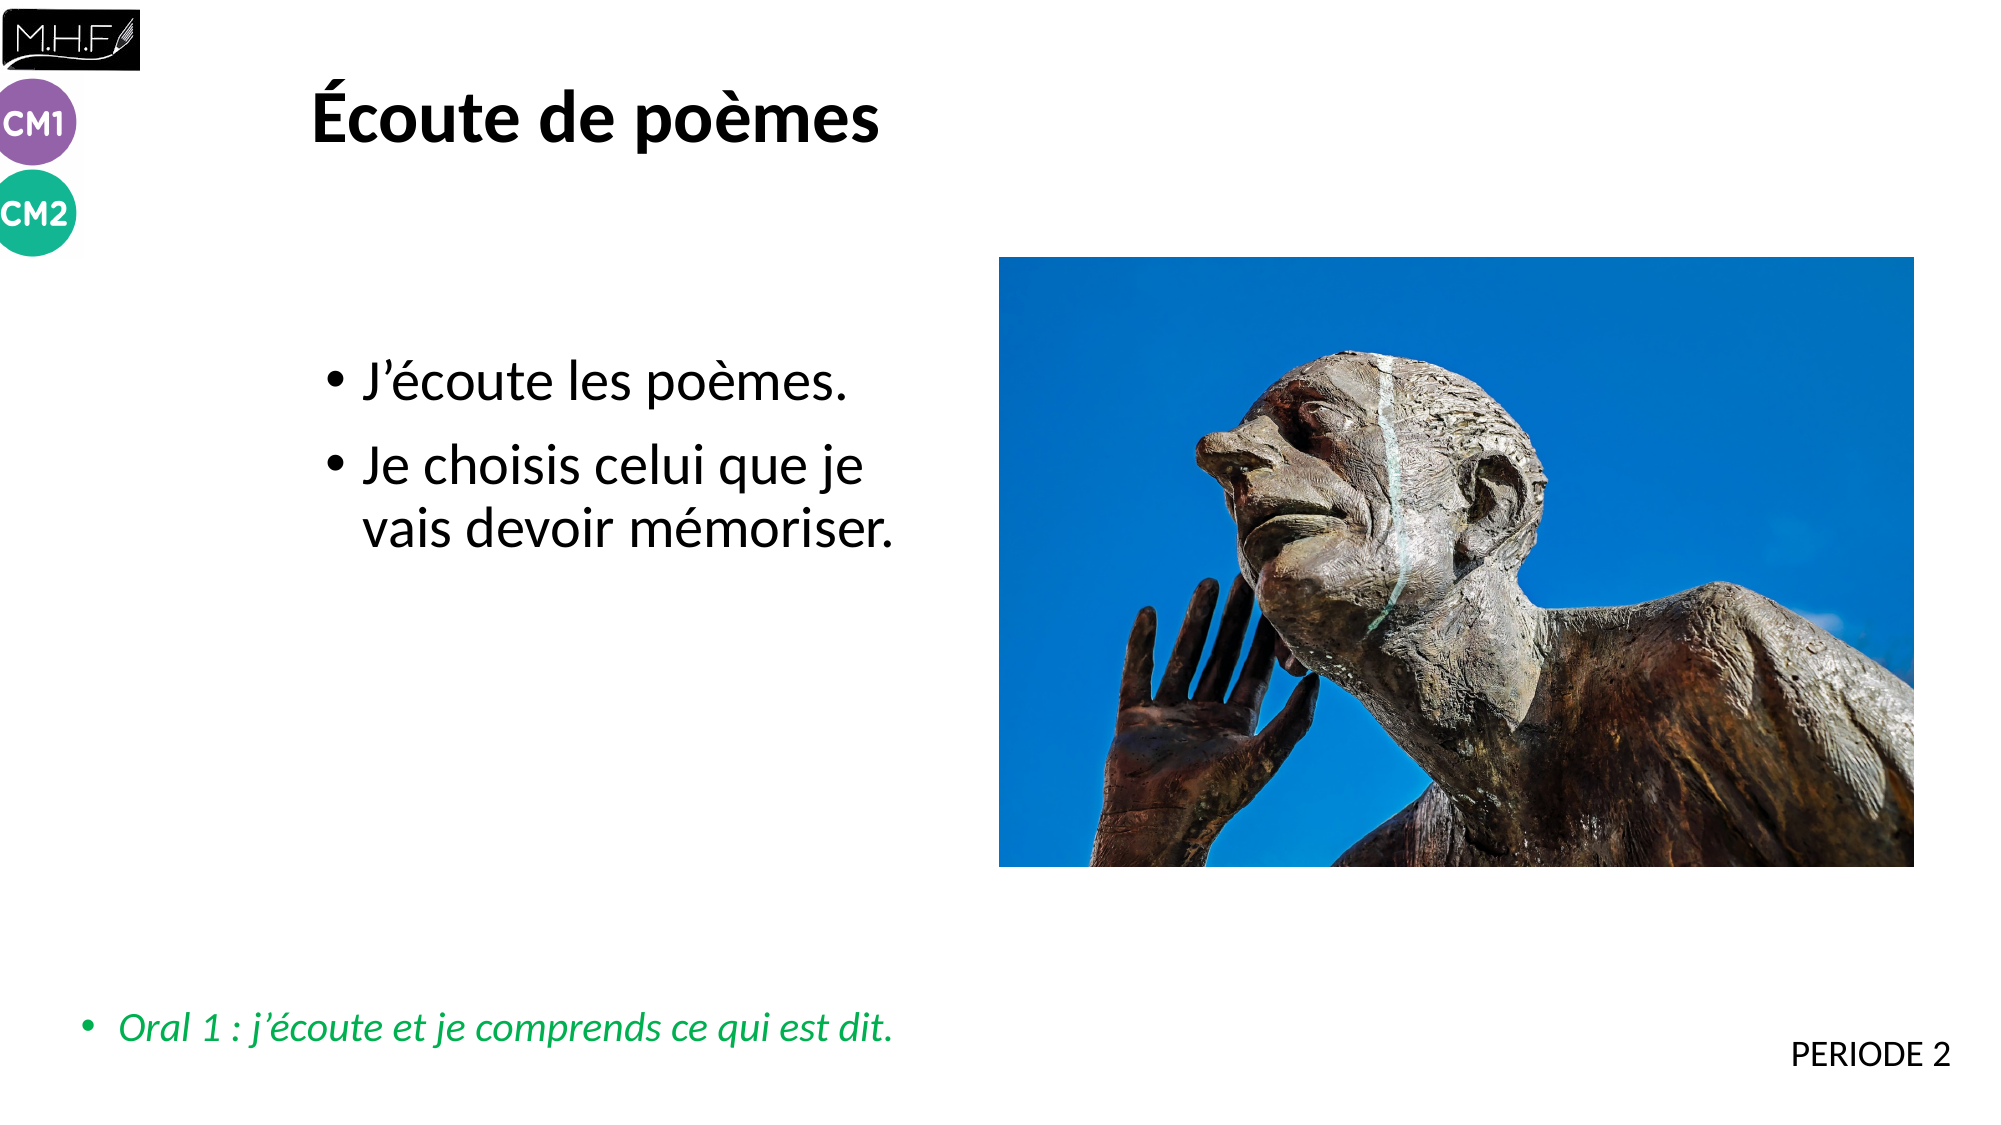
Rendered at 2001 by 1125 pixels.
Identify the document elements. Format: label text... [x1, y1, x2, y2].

text_box Oral 1 : j’écoute et je comprends ce qui est dit. [66, 952, 928, 1096]
text_box Écoute de poèmes [297, 59, 1081, 165]
picture [0, 7, 140, 259]
list J’écoute les poèmes. Je choisis celui que je vais devoir mémoriser. [310, 343, 967, 591]
picture [999, 257, 1914, 867]
text_box PERIODE 2 [1362, 1021, 1967, 1082]
